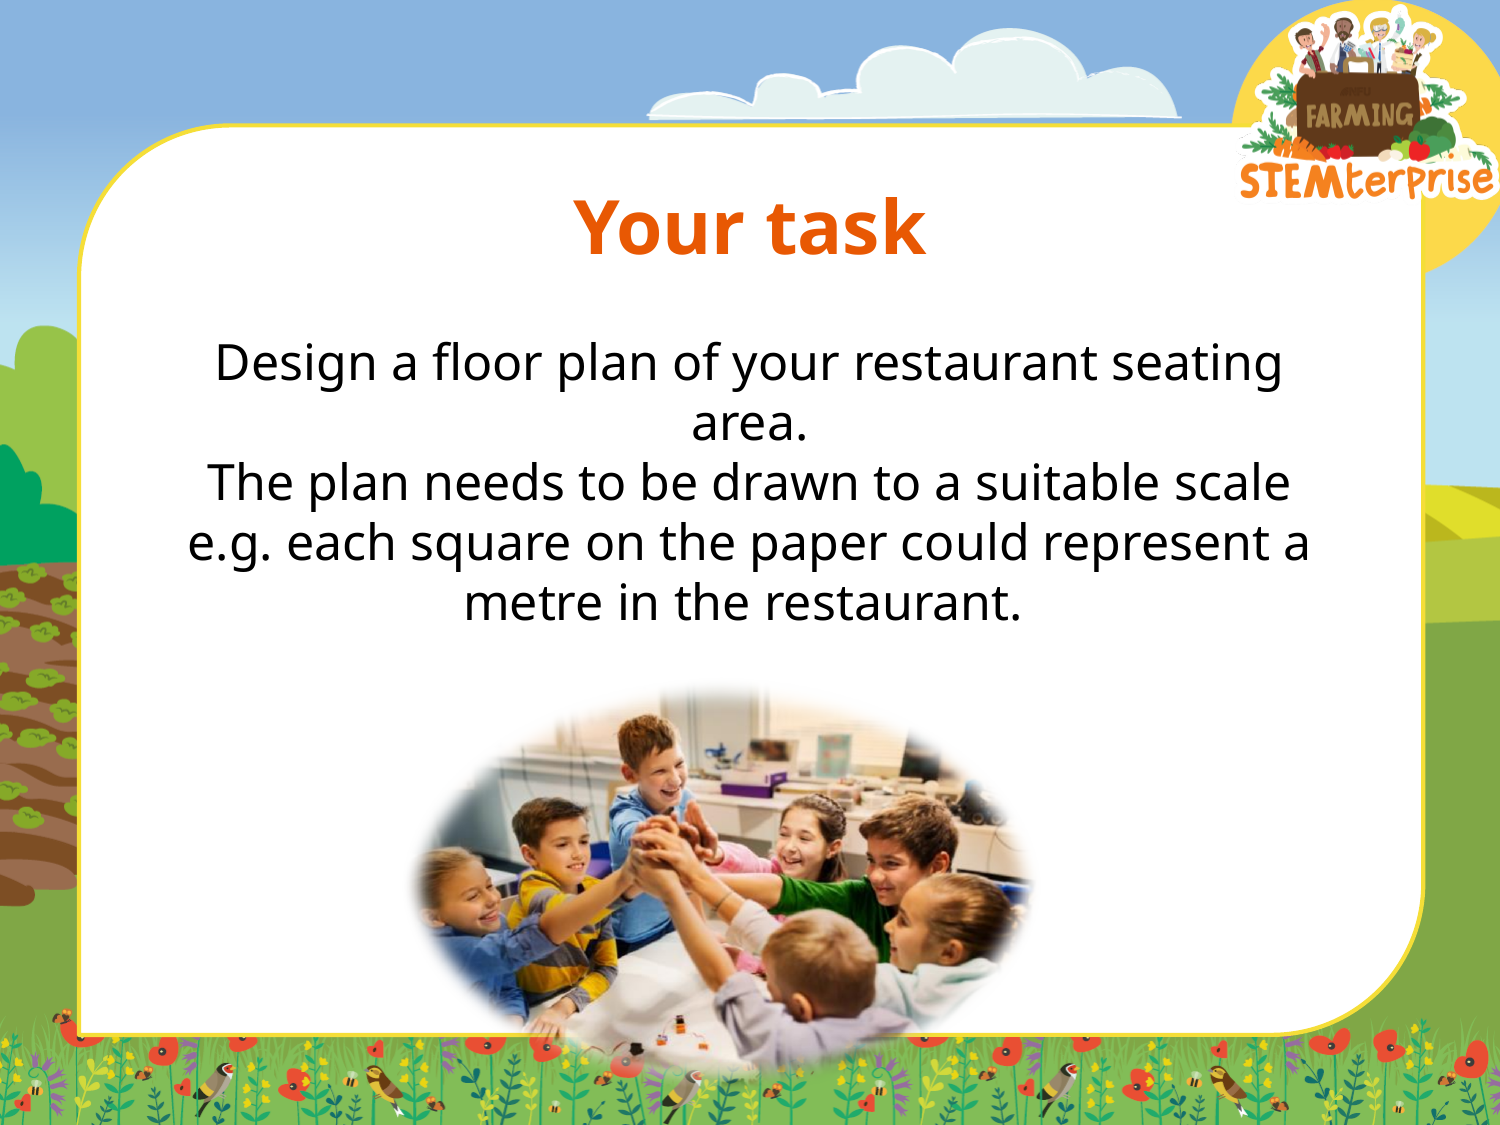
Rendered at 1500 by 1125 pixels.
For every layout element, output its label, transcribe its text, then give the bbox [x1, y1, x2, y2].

text_box [76, 123, 1228, 1038]
text_box [1046, 214, 1426, 1037]
picture [0, 0, 1500, 1125]
text_box Your task Design a floor plan of your restaurant seating area. The plan needs to be drawn to a suitable scale e.g. each square on the paper could represent a metre in the restaurant. [171, 172, 1329, 698]
